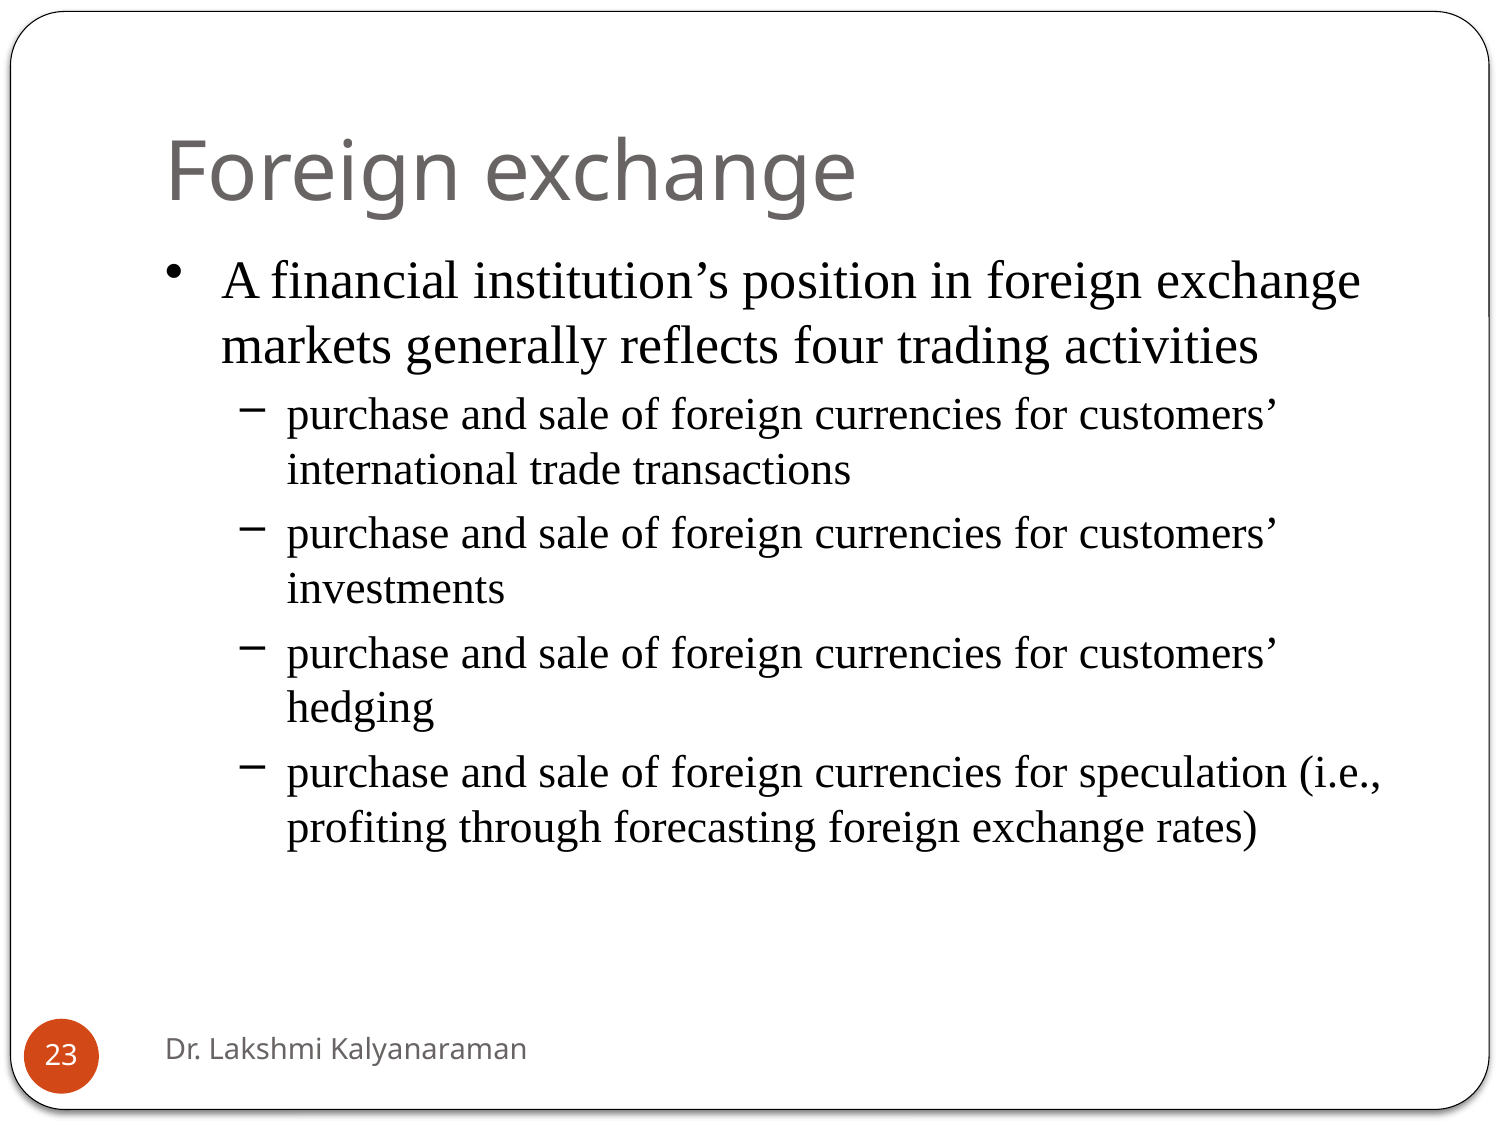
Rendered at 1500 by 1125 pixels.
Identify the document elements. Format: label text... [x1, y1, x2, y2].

slide_number 23 [23, 1018, 99, 1094]
footer Dr. Lakshmi Kalyanaraman [150, 1012, 800, 1088]
title Foreign exchange [150, 45, 1425, 233]
list A financial institution’s position in foreign exchange markets generally reflects four trading activities purchase and sale of foreign currencies for customers’ international trade transactions purchase and sale of foreign currencies for customers’ investments purchase and sale of foreign currencies for customers’ hedging purchase and sale of foreign currencies for speculation (i.e., profiting through forecasting foreign exchange rates) [150, 237, 1425, 988]
